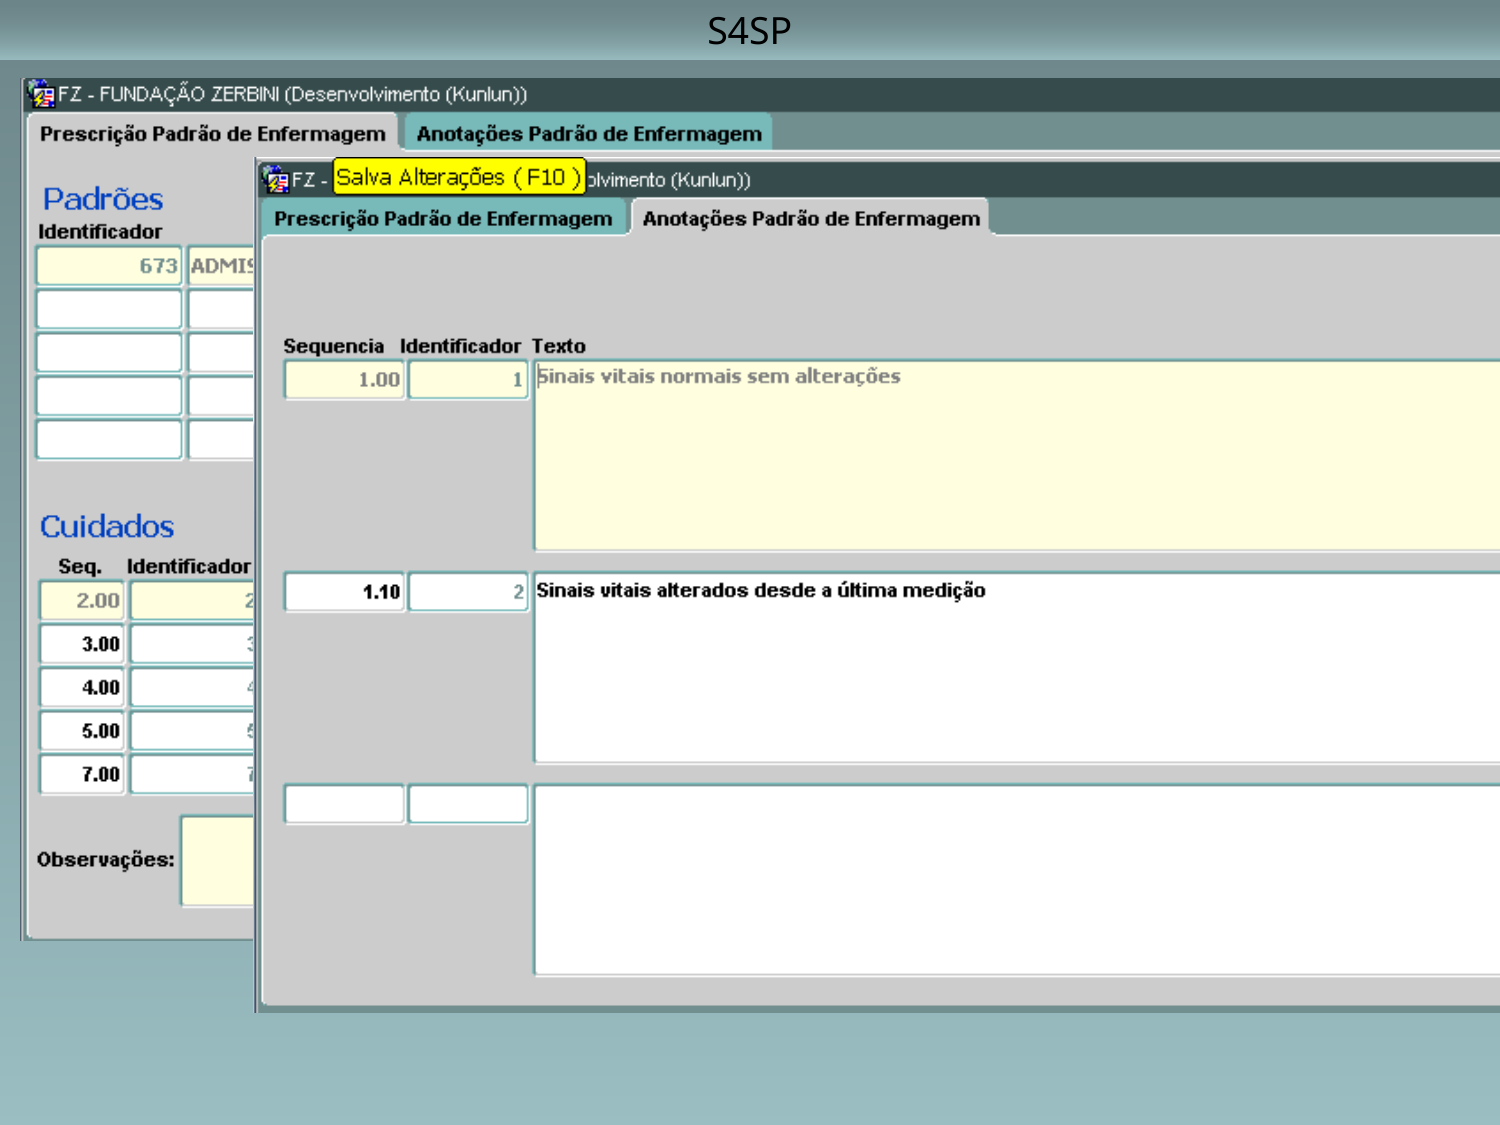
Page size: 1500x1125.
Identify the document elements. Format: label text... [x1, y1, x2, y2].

picture [20, 77, 1500, 1013]
text_box S4SP [0, 0, 1500, 60]
